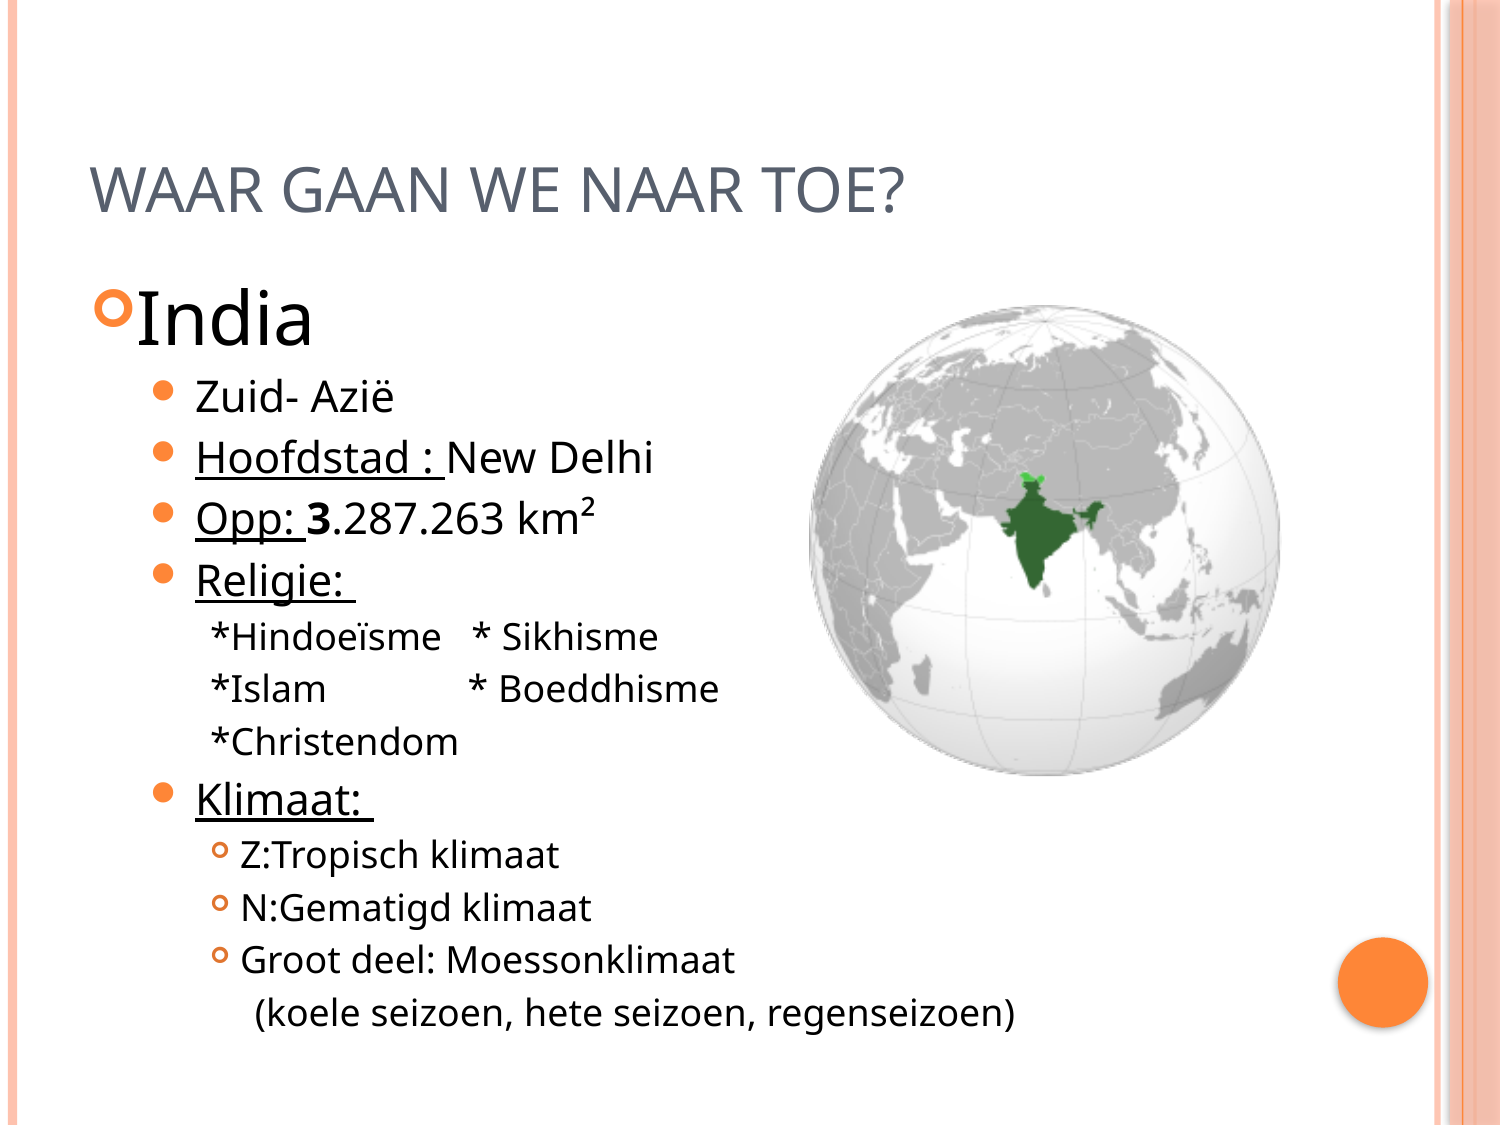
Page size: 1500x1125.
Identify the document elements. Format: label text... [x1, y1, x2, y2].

list India Zuid- Azië Hoofdstad : New Delhi Opp: 3.287.263 km² Religie: *Hindoeïsme * Sikhisme *Islam * Boeddhisme *Christendom Klimaat: Z:Tropisch klimaat N:Gematigd klimaat Groot deel: Moessonklimaat (koele seizoen, hete seizoen, regenseizoen) [74, 262, 1301, 1063]
picture [807, 304, 1282, 778]
title Waar gaan we naar toe? [75, 45, 1300, 233]
